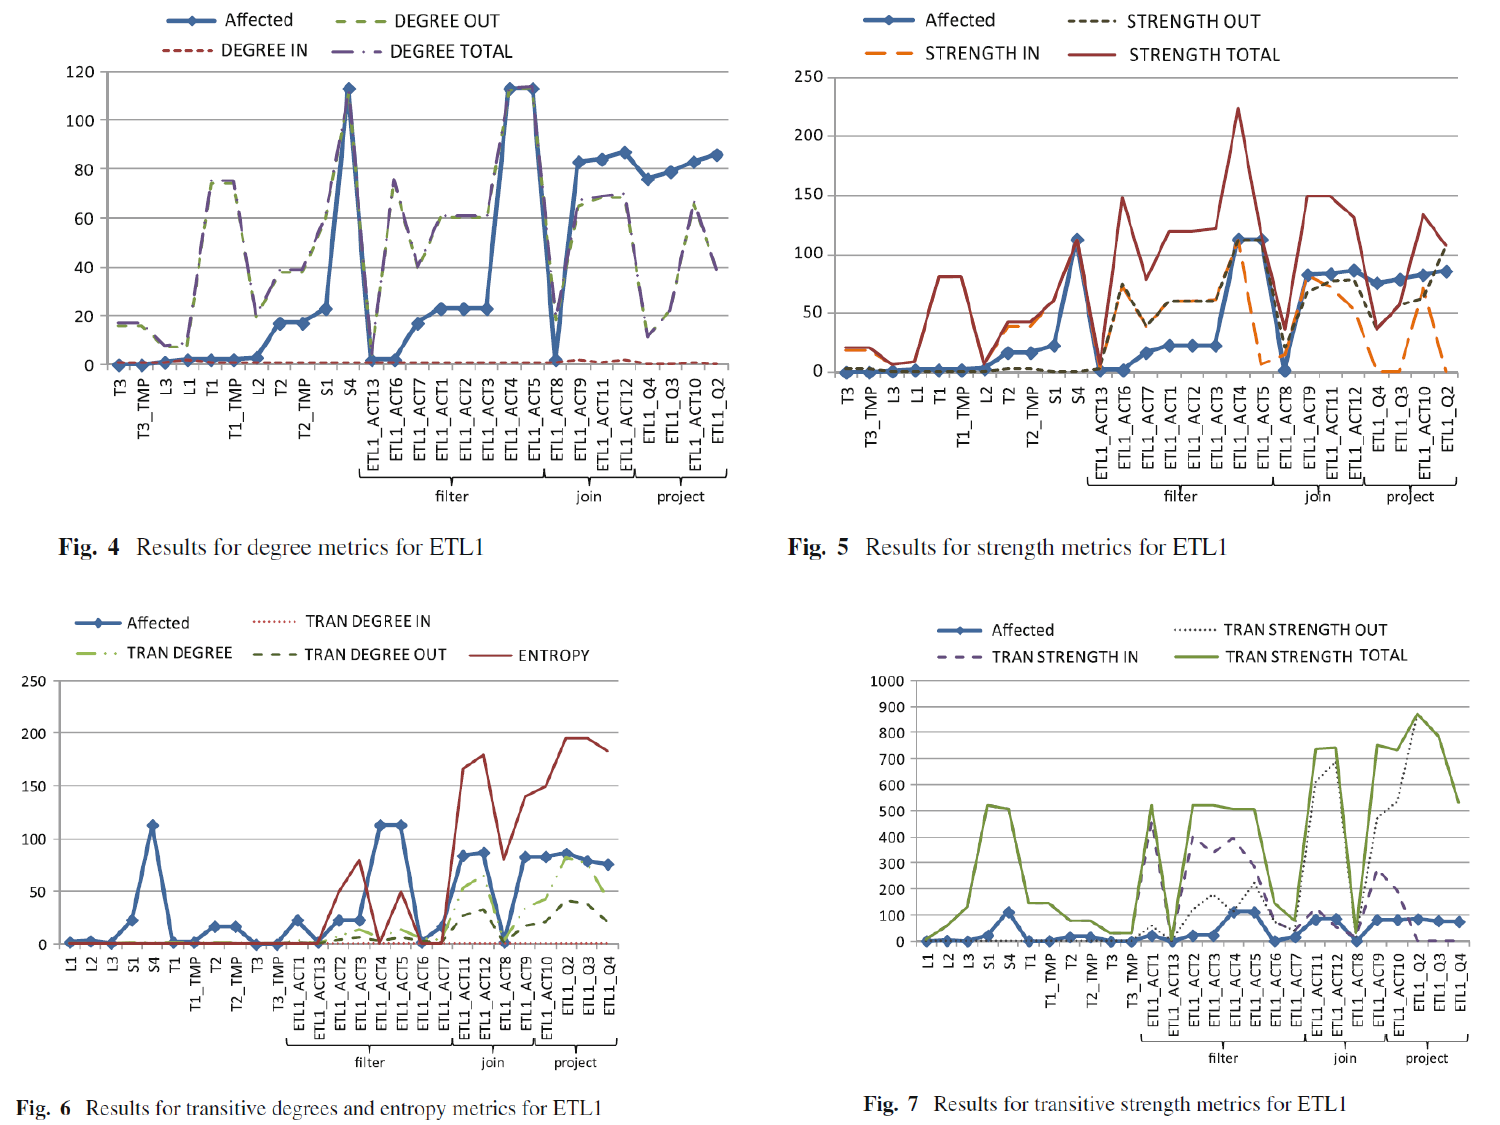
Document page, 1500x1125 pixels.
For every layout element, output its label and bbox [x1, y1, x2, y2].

picture [52, 0, 1465, 575]
picture [856, 610, 1479, 1125]
picture [0, 607, 633, 1125]
